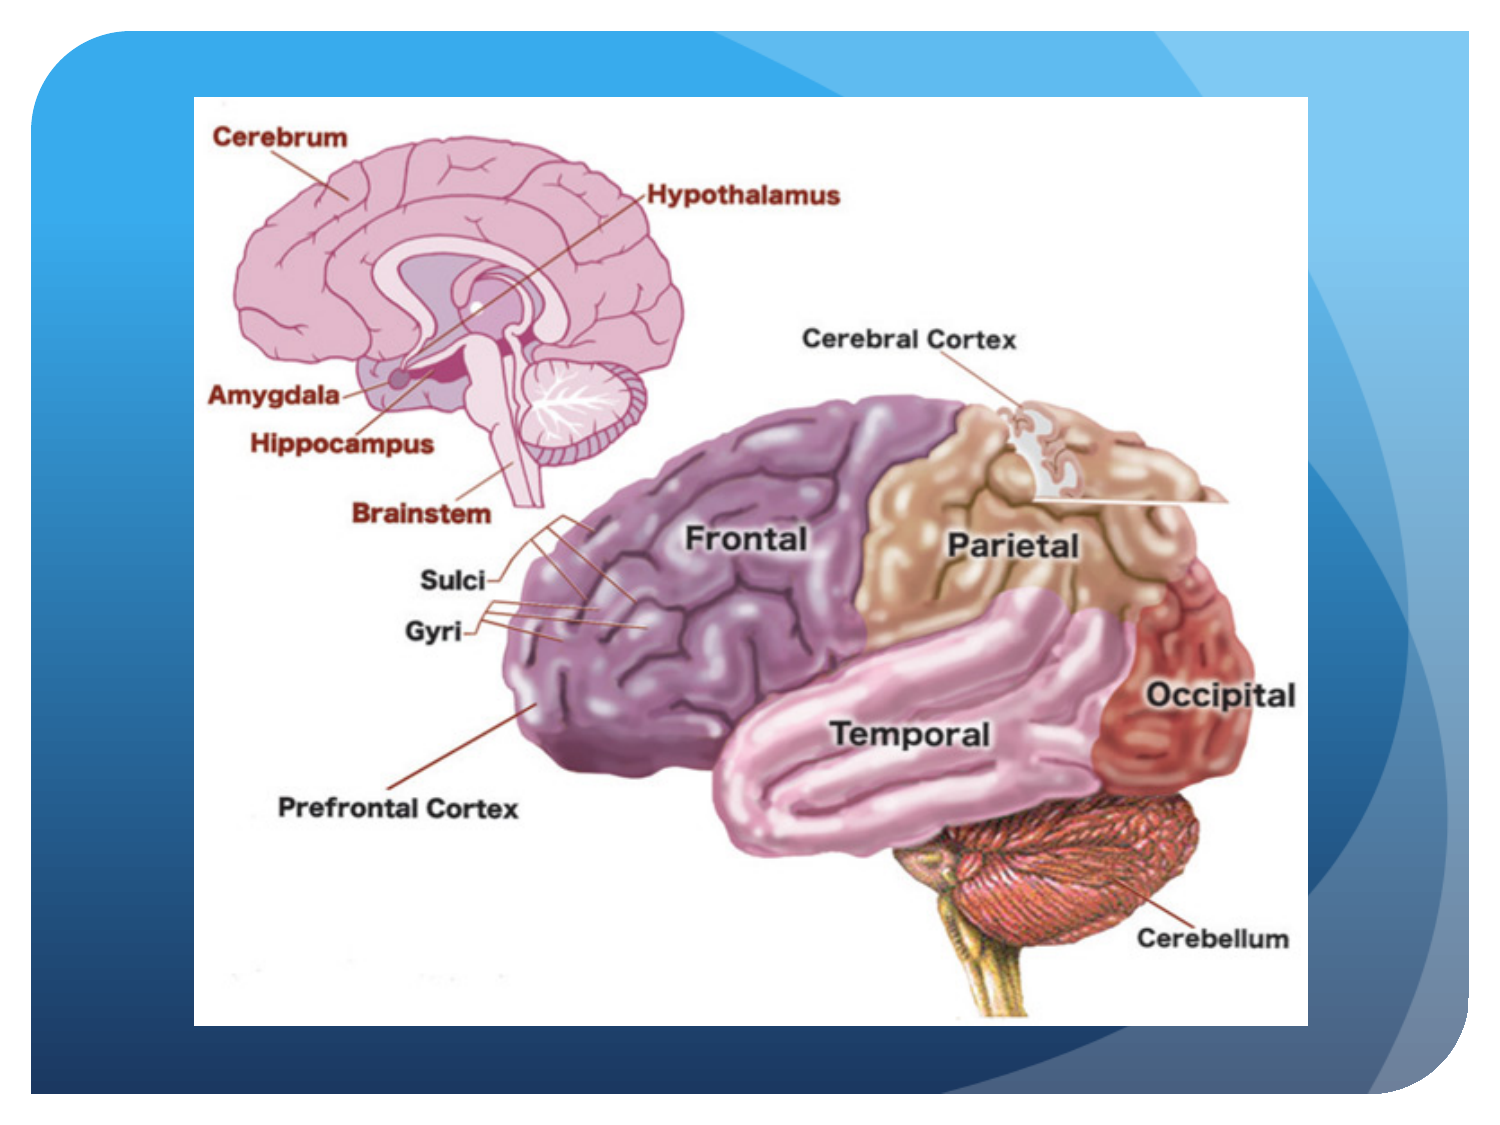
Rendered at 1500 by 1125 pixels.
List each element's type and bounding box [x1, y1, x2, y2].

picture [24, 30, 1473, 1094]
list [180, 97, 1322, 1026]
